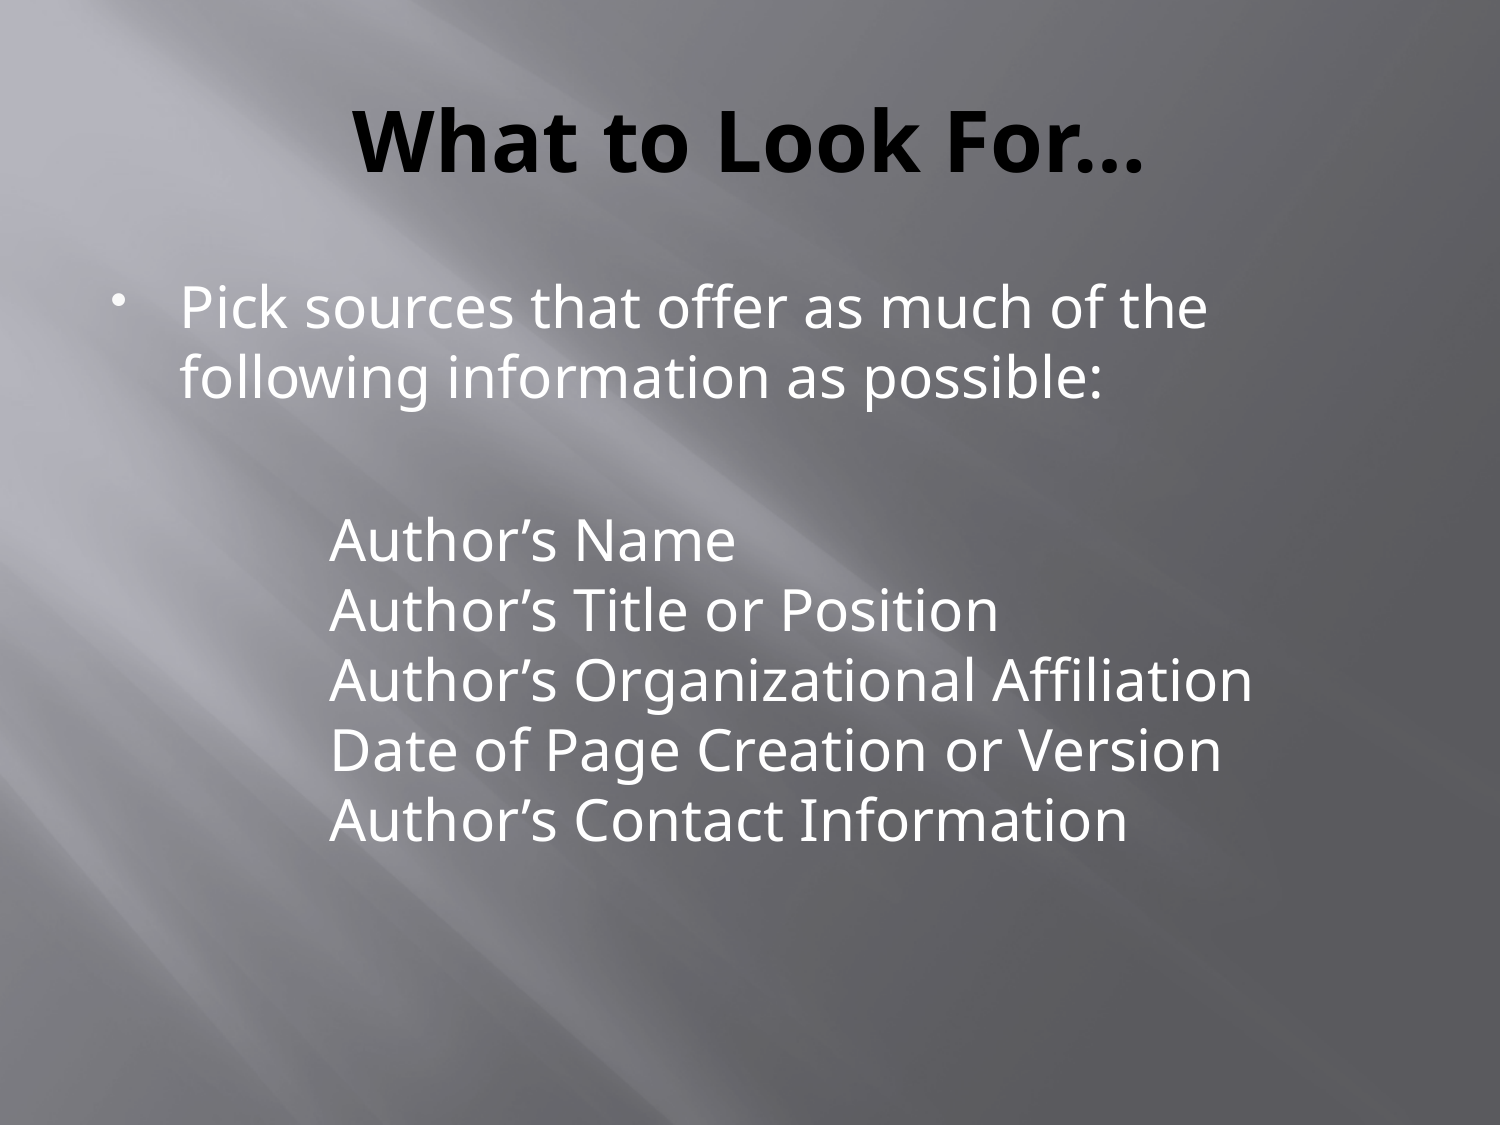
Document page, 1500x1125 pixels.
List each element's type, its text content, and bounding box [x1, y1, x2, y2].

title What to Look For… [75, 45, 1425, 233]
list Pick sources that offer as much of the following information as possible: Author’s Name Author’s Title or Position Author’s Organizational Affiliation Date of Page Creation or Version Author’s Contact Information [75, 262, 1425, 1035]
